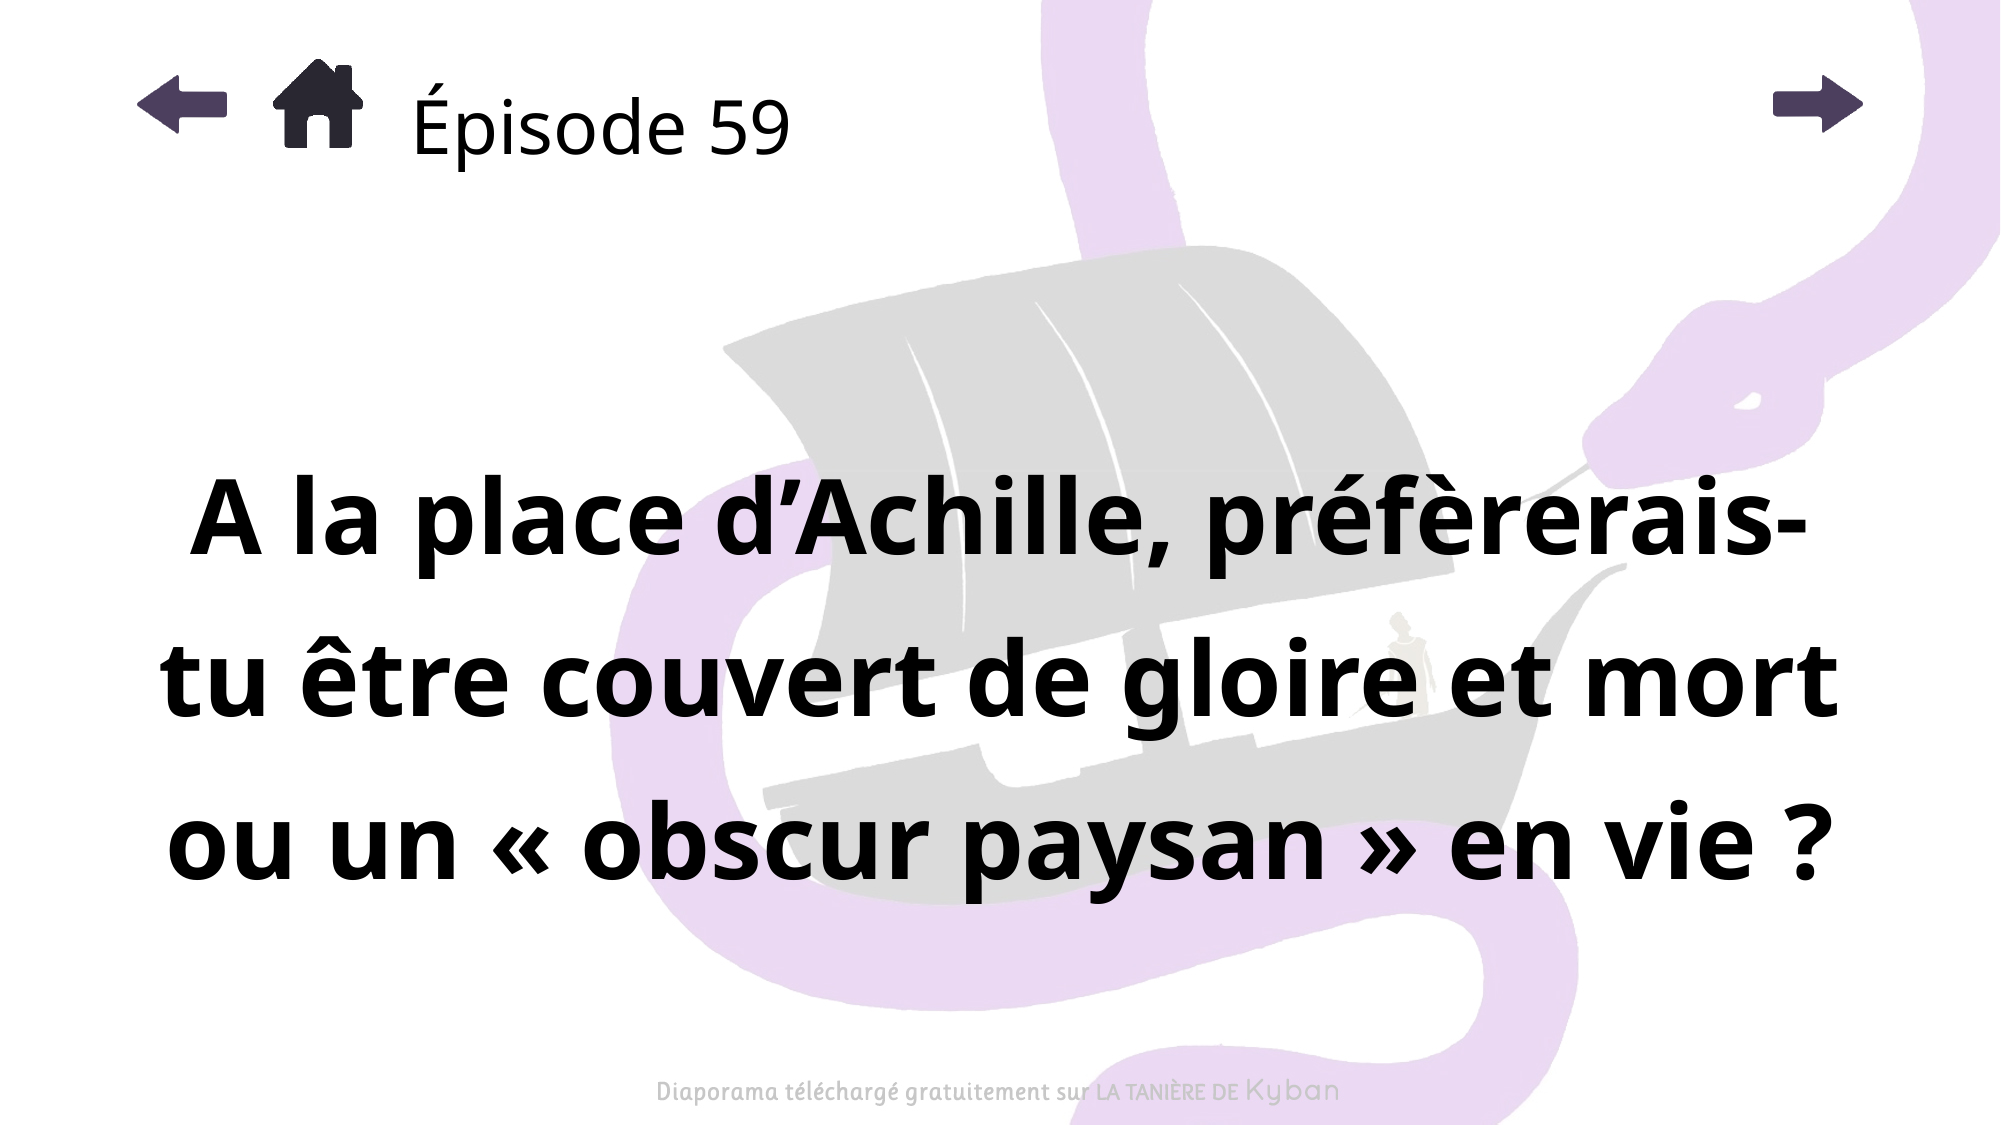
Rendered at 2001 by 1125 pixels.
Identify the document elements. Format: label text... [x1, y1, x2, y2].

picture [0, 0, 2001, 1125]
title Épisode 59 [395, 59, 1863, 202]
list A la place d’Achille, préfèrerais-tu être couvert de gloire et mort ou un « obscur paysan » en vie ? [137, 299, 1863, 1014]
